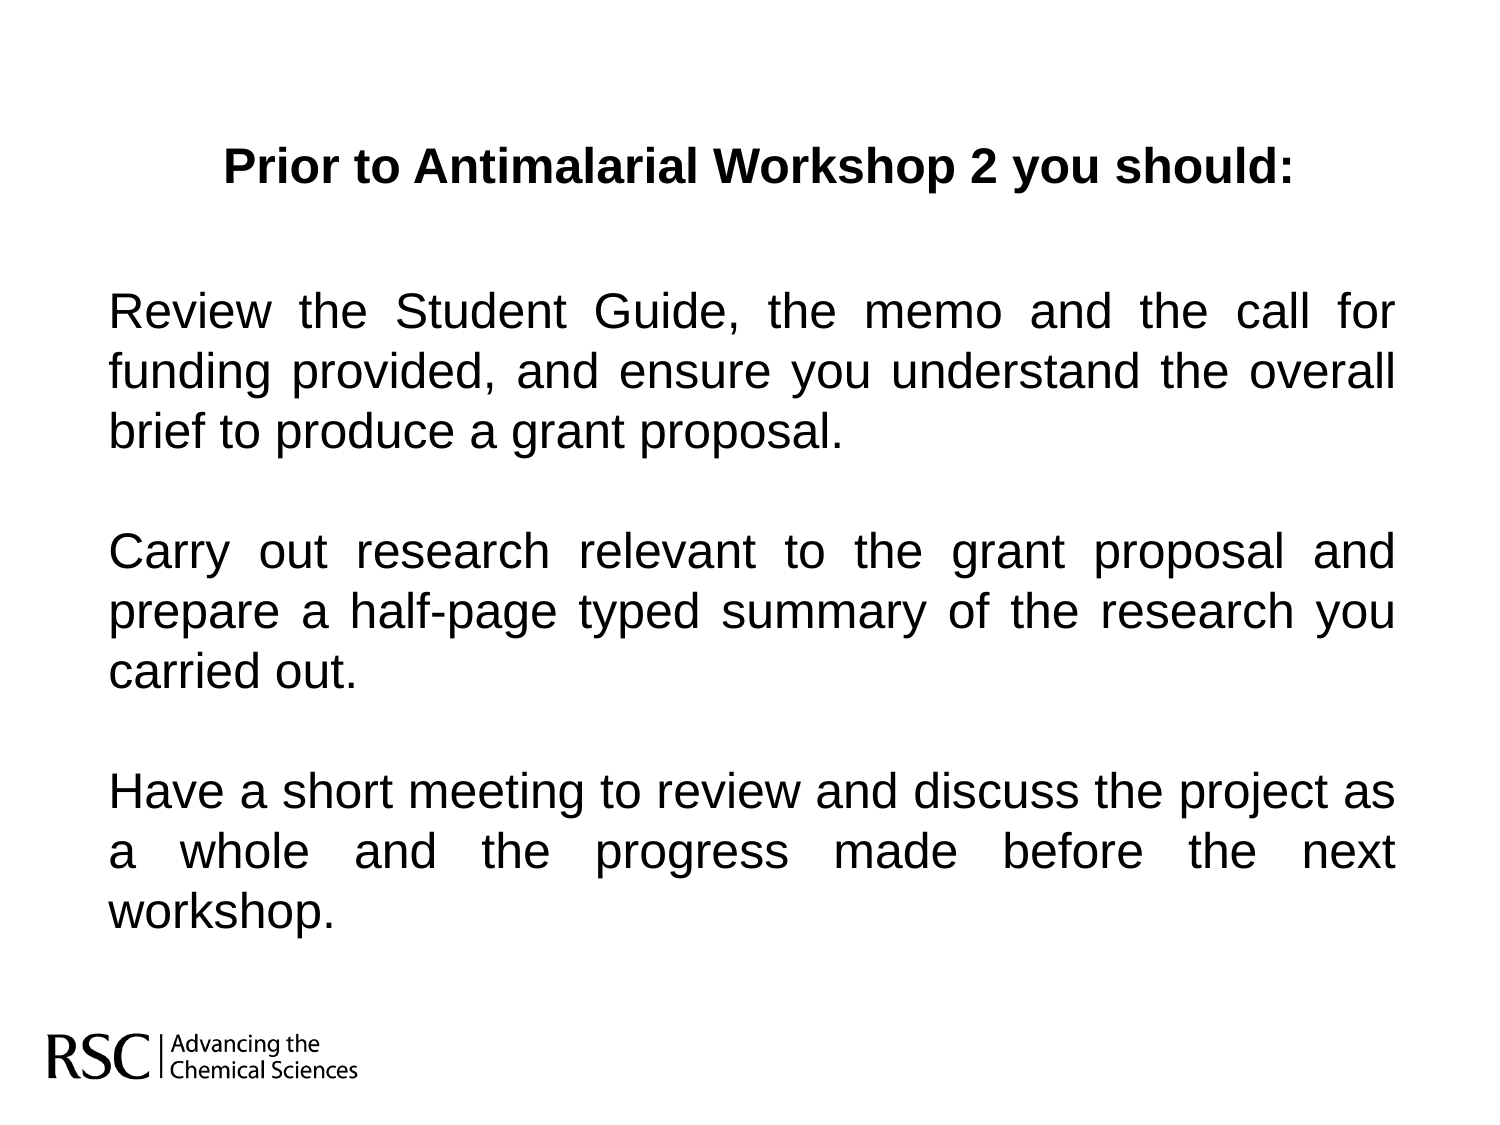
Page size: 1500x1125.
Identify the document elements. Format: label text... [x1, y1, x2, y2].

text_box Prior to Antimalarial Workshop 2 you should: Review the Student Guide, the memo and the call for funding provided, and ensure you understand the overall brief to produce a grant proposal. Carry out research relevant to the grant proposal and prepare a half-page typed summary of the research you carried out. Have a short meeting to review and discuss the project as a whole and the progress made before the next workshop. [93, 125, 1412, 946]
